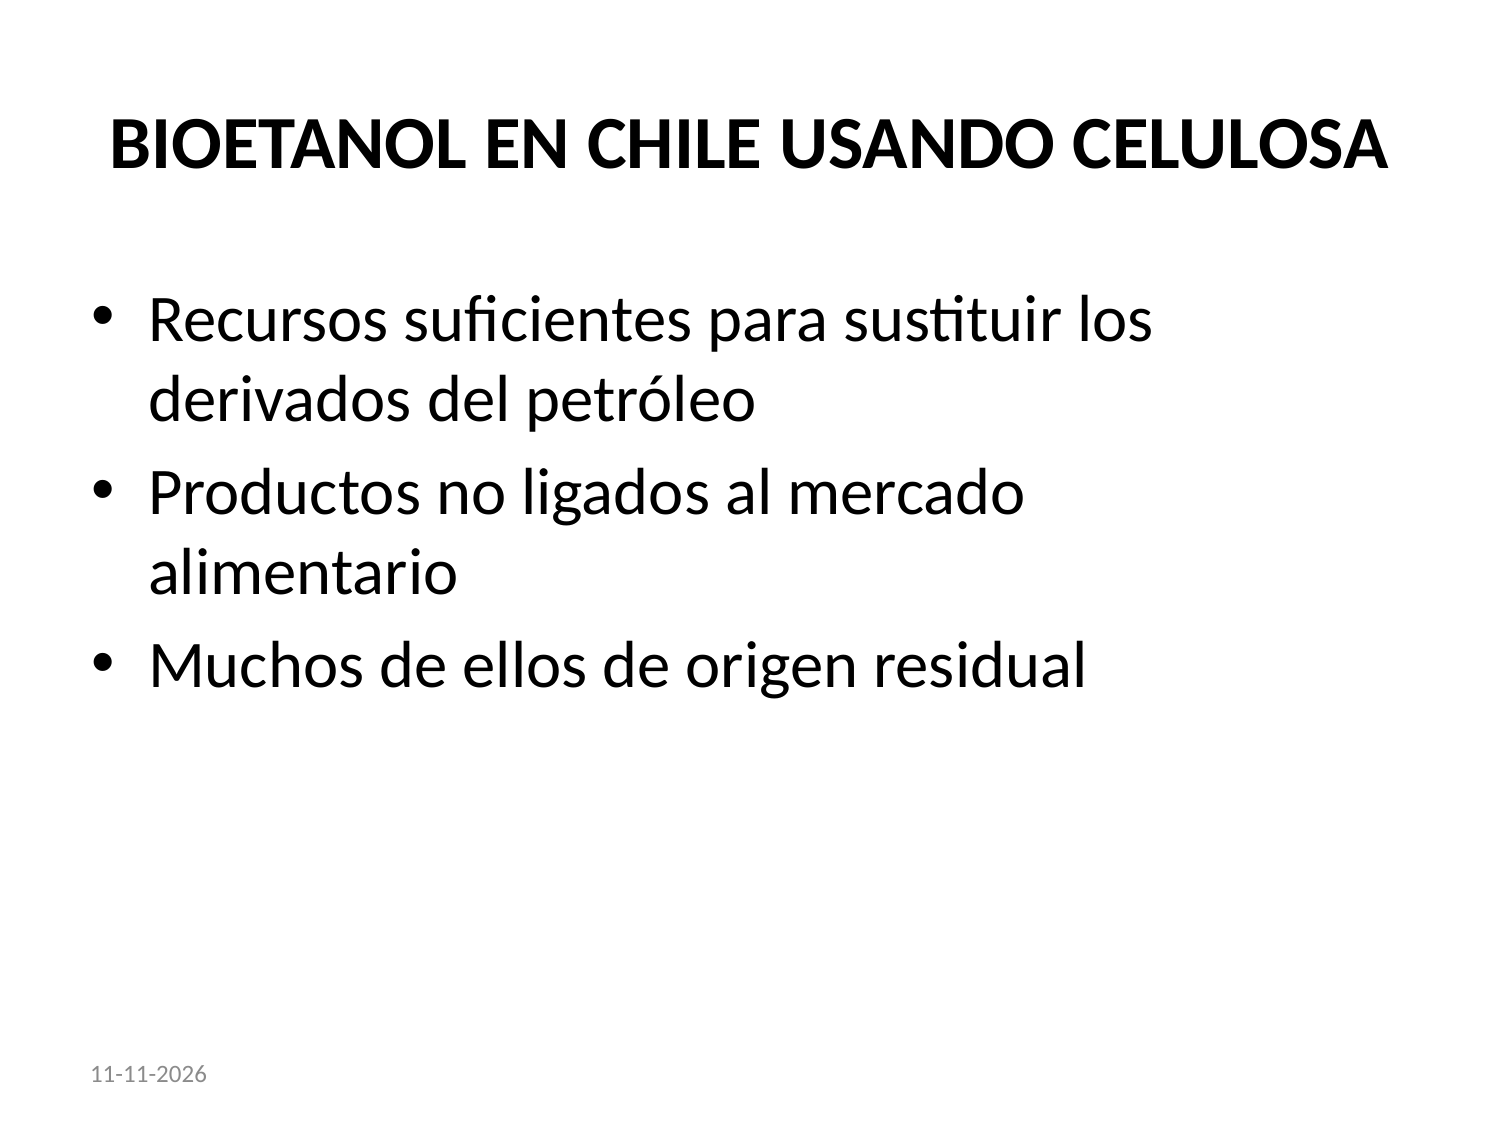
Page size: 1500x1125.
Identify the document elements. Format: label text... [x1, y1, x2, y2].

list Recursos suficientes para sustituir los derivados del petróleo Productos no ligados al mercado alimentario Muchos de ellos de origen residual [76, 267, 1336, 1011]
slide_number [75, 1042, 425, 1103]
title BIOETANOL EN CHILE USANDO CELULOSA [75, 45, 1425, 233]
